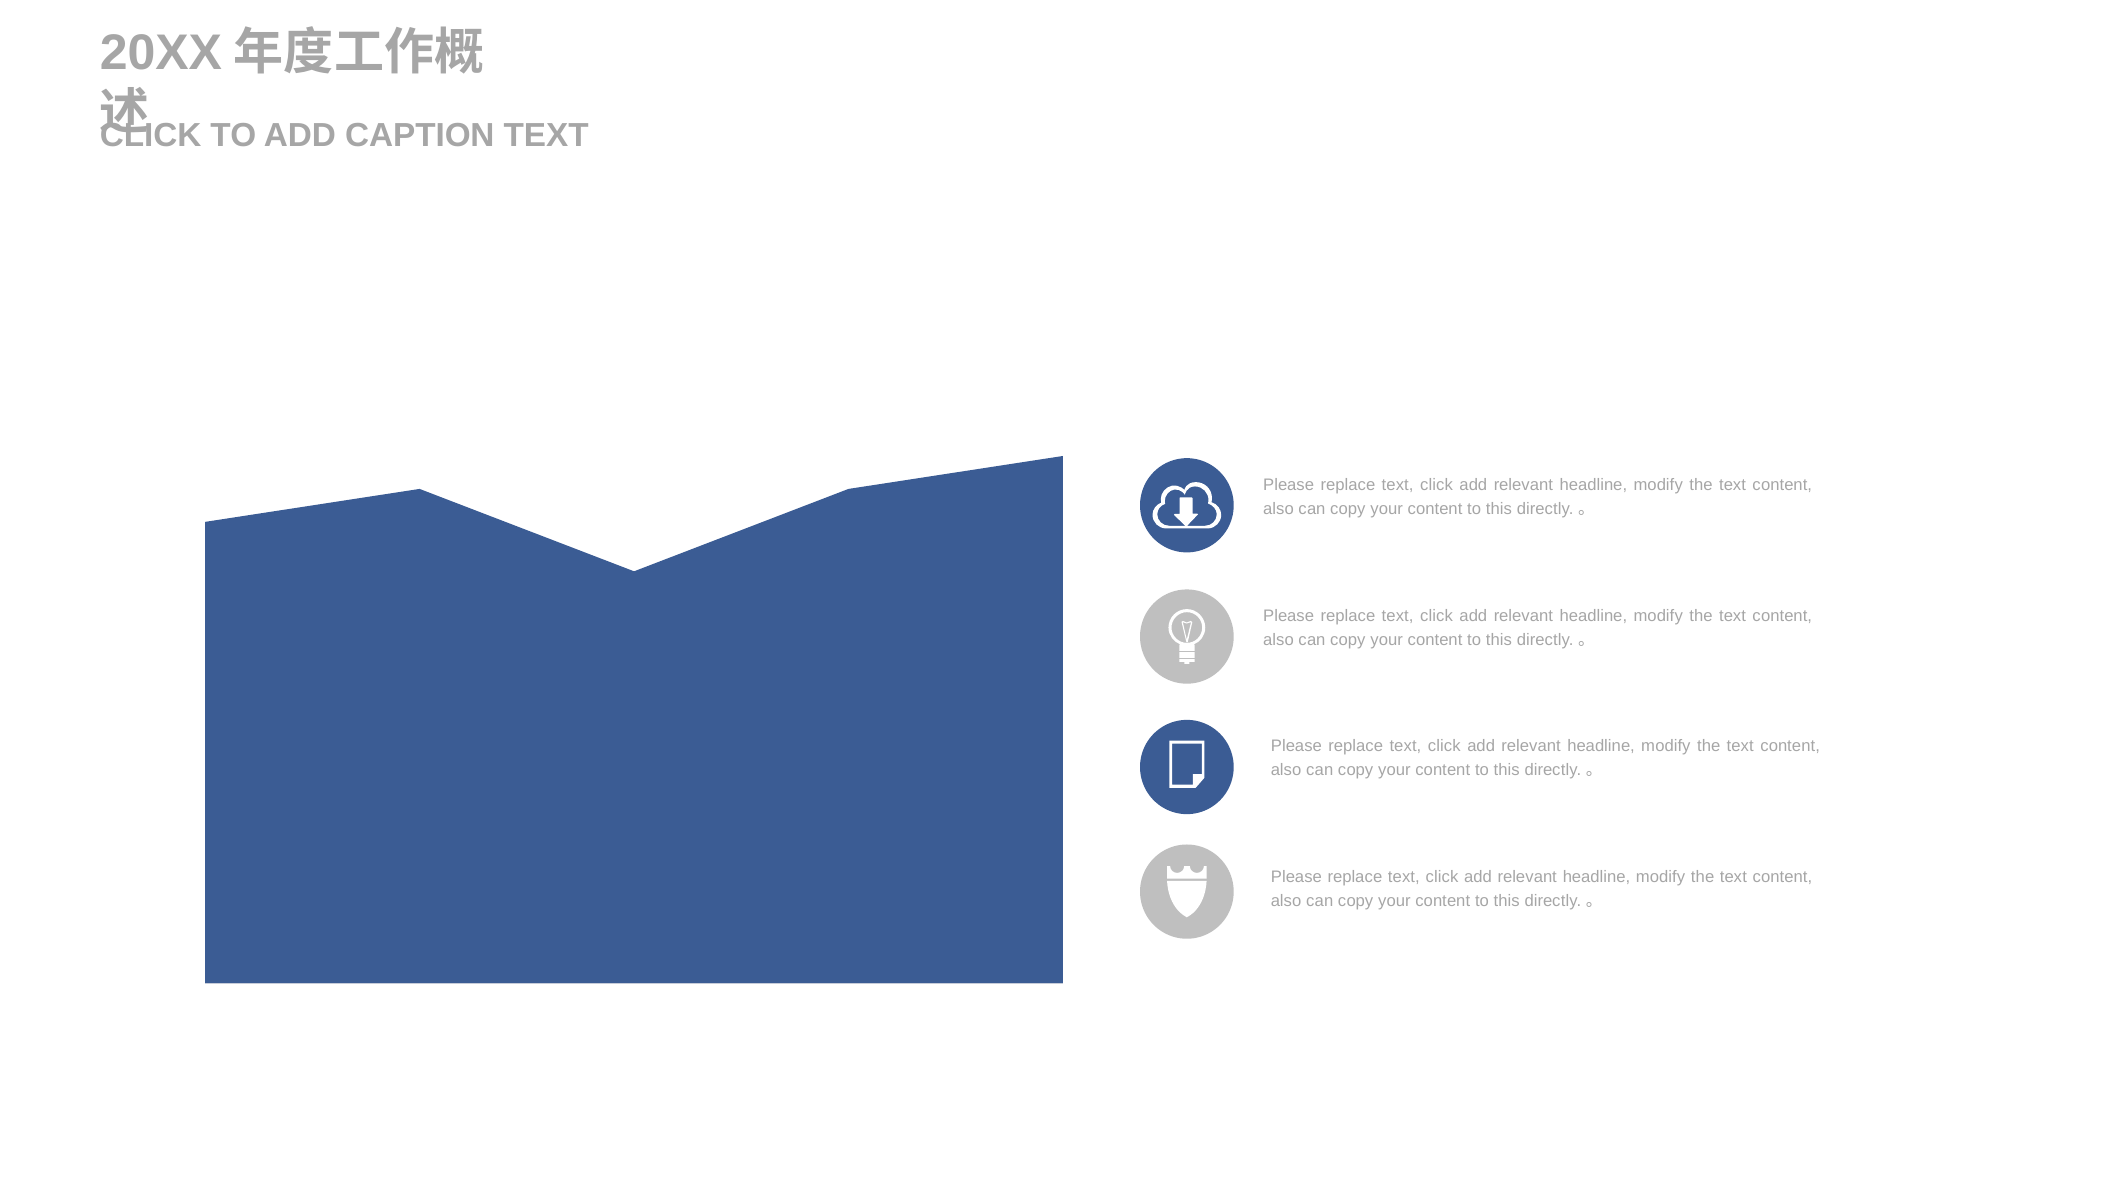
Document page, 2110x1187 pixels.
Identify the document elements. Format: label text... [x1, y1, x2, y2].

chart [187, 394, 1081, 996]
text_box Please replace text, click add relevant headline, modify the text content, also can copy your content to this directly.。 [1262, 857, 1822, 914]
text_box Please replace text, click add relevant headline, modify the text content, also can copy your content to this directly.。 [1255, 466, 1822, 522]
text_box [1138, 718, 1235, 816]
text_box 20XX年度工作概述 [99, 19, 534, 113]
text_box [1138, 457, 1235, 554]
text_box [1169, 740, 1205, 788]
text_box Please replace text, click add relevant headline, modify the text content, also can copy your content to this directly.。 [1262, 727, 1829, 783]
text_box [1138, 843, 1235, 940]
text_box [1168, 609, 1206, 664]
text_box Please replace text, click add relevant headline, modify the text content, also can copy your content to this directly.。 [1255, 596, 1822, 653]
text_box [1167, 865, 1207, 918]
text_box [1138, 588, 1235, 685]
text_box [1152, 482, 1222, 529]
text_box CLICK TO ADD CAPTION TEXT [99, 113, 629, 154]
